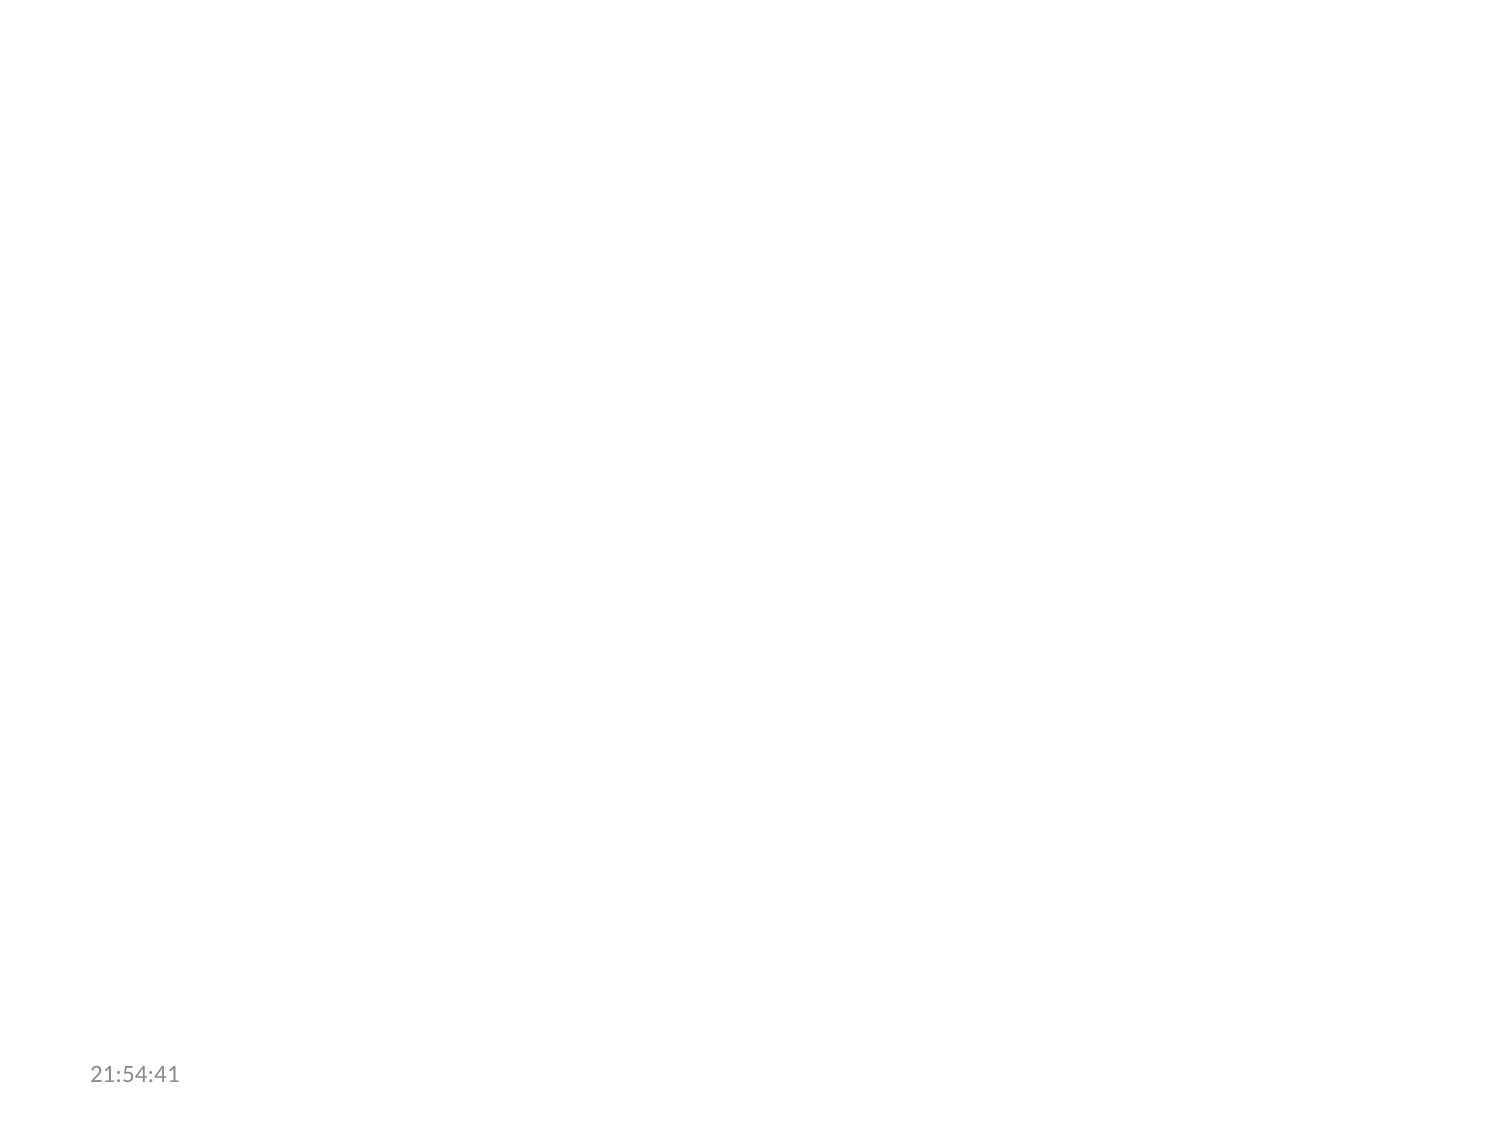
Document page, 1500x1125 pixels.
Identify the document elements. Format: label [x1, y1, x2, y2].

slide_number [75, 1042, 425, 1103]
